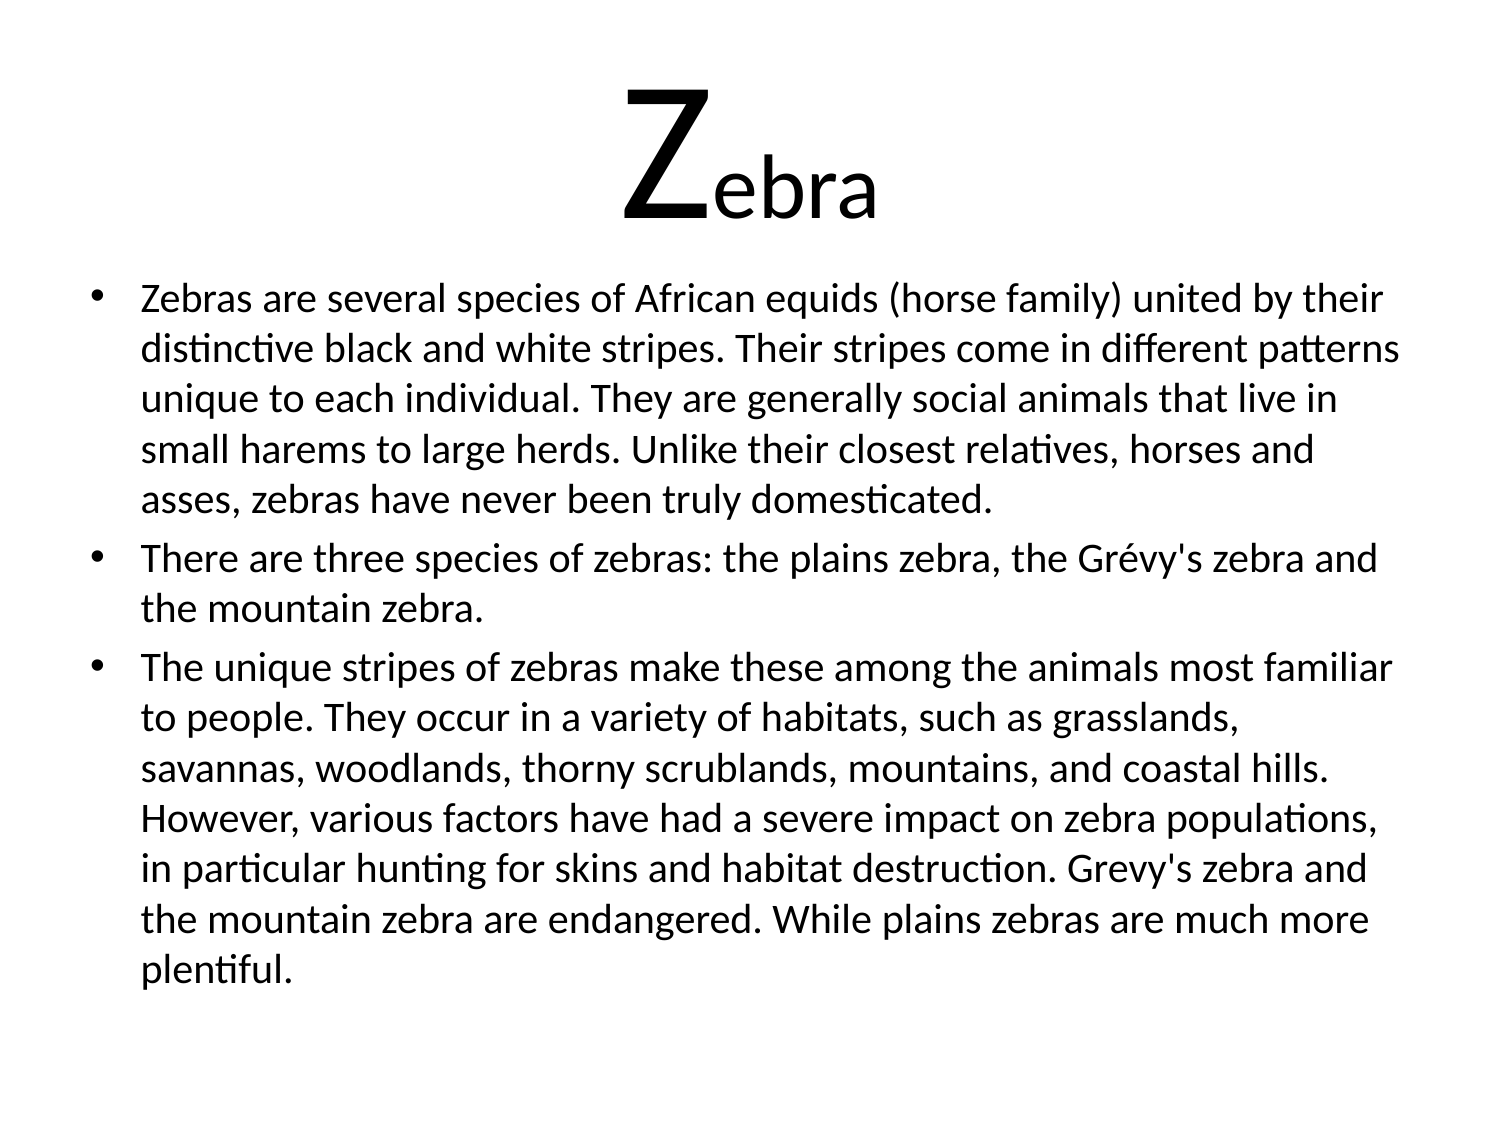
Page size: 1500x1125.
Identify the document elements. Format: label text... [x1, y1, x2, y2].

list Zebras are several species of African equids (horse family) united by their distinctive black and white stripes. Their stripes come in different patterns unique to each individual. They are generally social animals that live in small harems to large herds. Unlike their closest relatives, horses and asses, zebras have never been truly domesticated. There are three species of zebras: the plains zebra, the Grévy's zebra and the mountain zebra. The unique stripes of zebras make these among the animals most familiar to people. They occur in a variety of habitats, such as grasslands, savannas, woodlands, thorny scrublands, mountains, and coastal hills. However, various factors have had a severe impact on zebra populations, in particular hunting for skins and habitat destruction. Grevy's zebra and the mountain zebra are endangered. While plains zebras are much more plentiful. [75, 262, 1425, 1005]
title Zebra [75, 45, 1425, 233]
